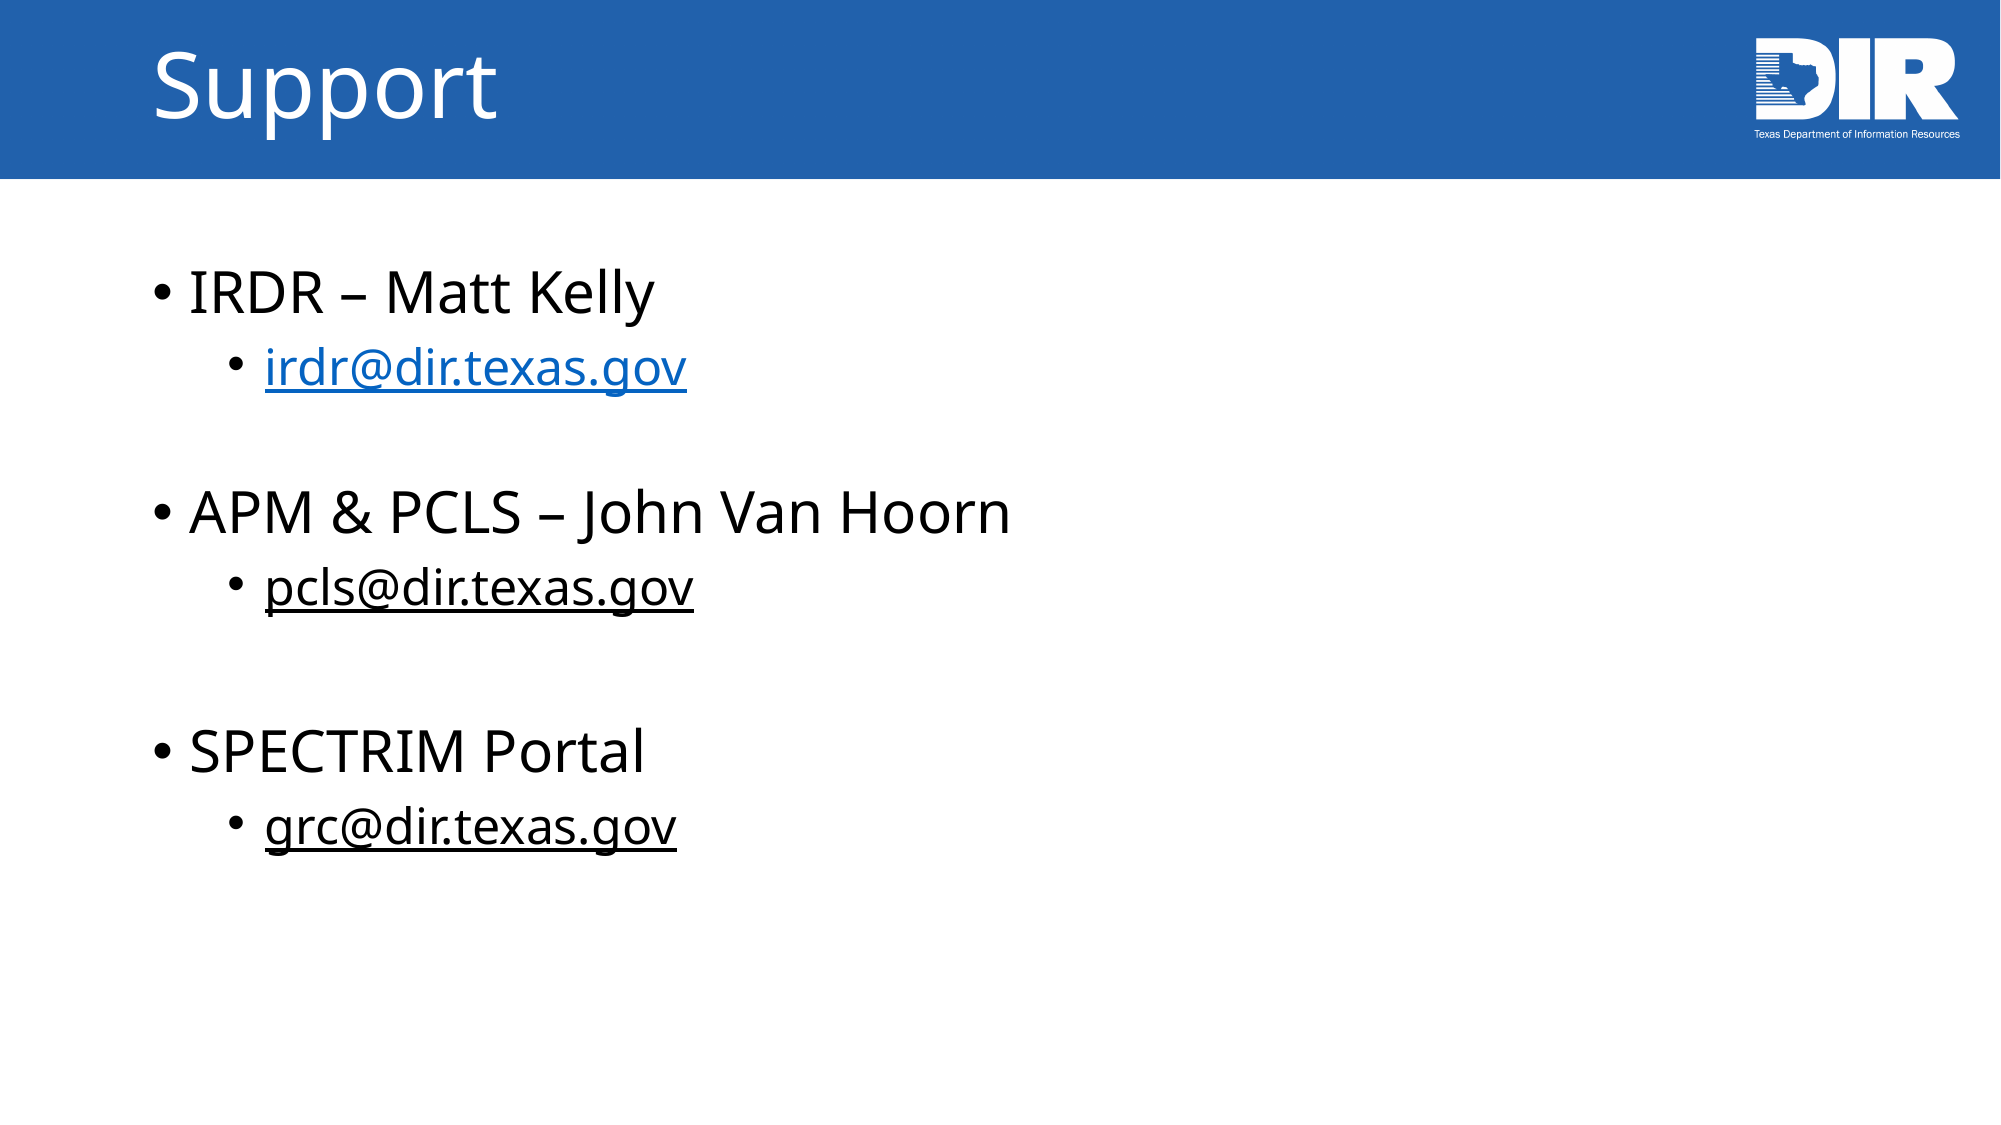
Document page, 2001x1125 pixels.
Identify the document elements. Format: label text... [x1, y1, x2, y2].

picture [0, 0, 2001, 1125]
list IRDR – Matt Kelly irdr@dir.texas.gov APM & PCLS – John Van Hoorn pcls@dir.texas.gov SPECTRIM Portal grc@dir.texas.gov [137, 255, 1863, 1014]
title Support [137, 0, 1863, 179]
